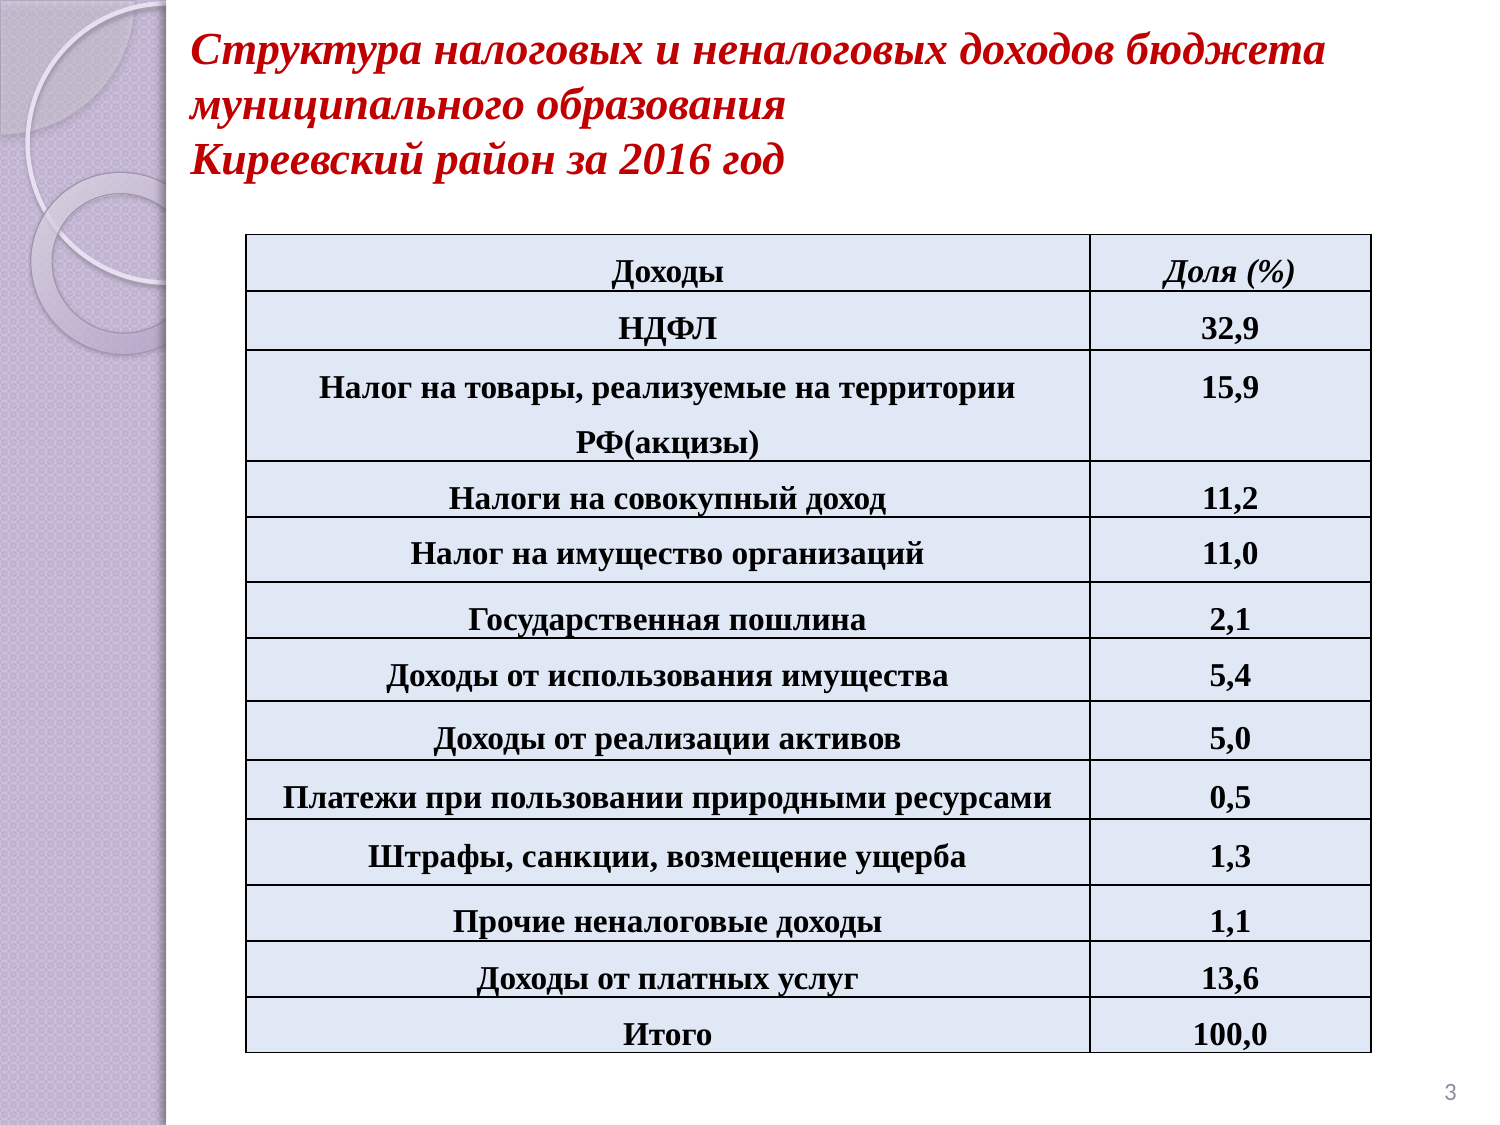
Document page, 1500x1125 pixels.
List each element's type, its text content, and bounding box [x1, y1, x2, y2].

table_cell Итого [247, 998, 1089, 1052]
table_cell Доходы от платных услуг [247, 942, 1089, 996]
table_cell 11,0 [1091, 518, 1370, 581]
table_cell 1,3 [1091, 820, 1370, 884]
table_cell 5,0 [1091, 702, 1370, 759]
table_cell Налог на товары, реализуемые на территории РФ(акцизы) [247, 351, 1089, 460]
table_cell Прочие неналоговые доходы [247, 886, 1089, 940]
table_cell 2,1 [1091, 583, 1370, 637]
table_cell 100,0 [1091, 998, 1370, 1052]
table_cell 5,4 [1091, 639, 1370, 700]
slide_number 3 [1413, 1034, 1488, 1113]
table_cell 0,5 [1091, 761, 1370, 818]
table_cell НДФЛ [247, 292, 1089, 349]
table_cell Доходы от реализации активов [247, 702, 1089, 759]
table_header Доходы [247, 235, 1089, 290]
table_cell 32,9 [1091, 292, 1370, 349]
table_cell Налог на имущество организаций [247, 518, 1089, 581]
table_cell 1,1 [1091, 886, 1370, 940]
table_cell Доходы от использования имущества [247, 639, 1089, 700]
table_cell 11,2 [1091, 462, 1370, 516]
table_cell Налоги на совокупный доход [247, 462, 1089, 516]
table_cell 15,9 [1091, 351, 1370, 460]
table_cell 13,6 [1091, 942, 1370, 996]
table_cell Платежи при пользовании природными ресурсами [247, 761, 1089, 818]
table_cell Штрафы, санкции, возмещение ущерба [247, 820, 1089, 884]
table_cell Государственная пошлина [247, 583, 1089, 637]
table_header Доля (%) [1091, 235, 1370, 290]
title Структура налоговых и неналоговых доходов бюджета муниципального образования Киреевский район за 2016 год [175, 19, 1460, 184]
